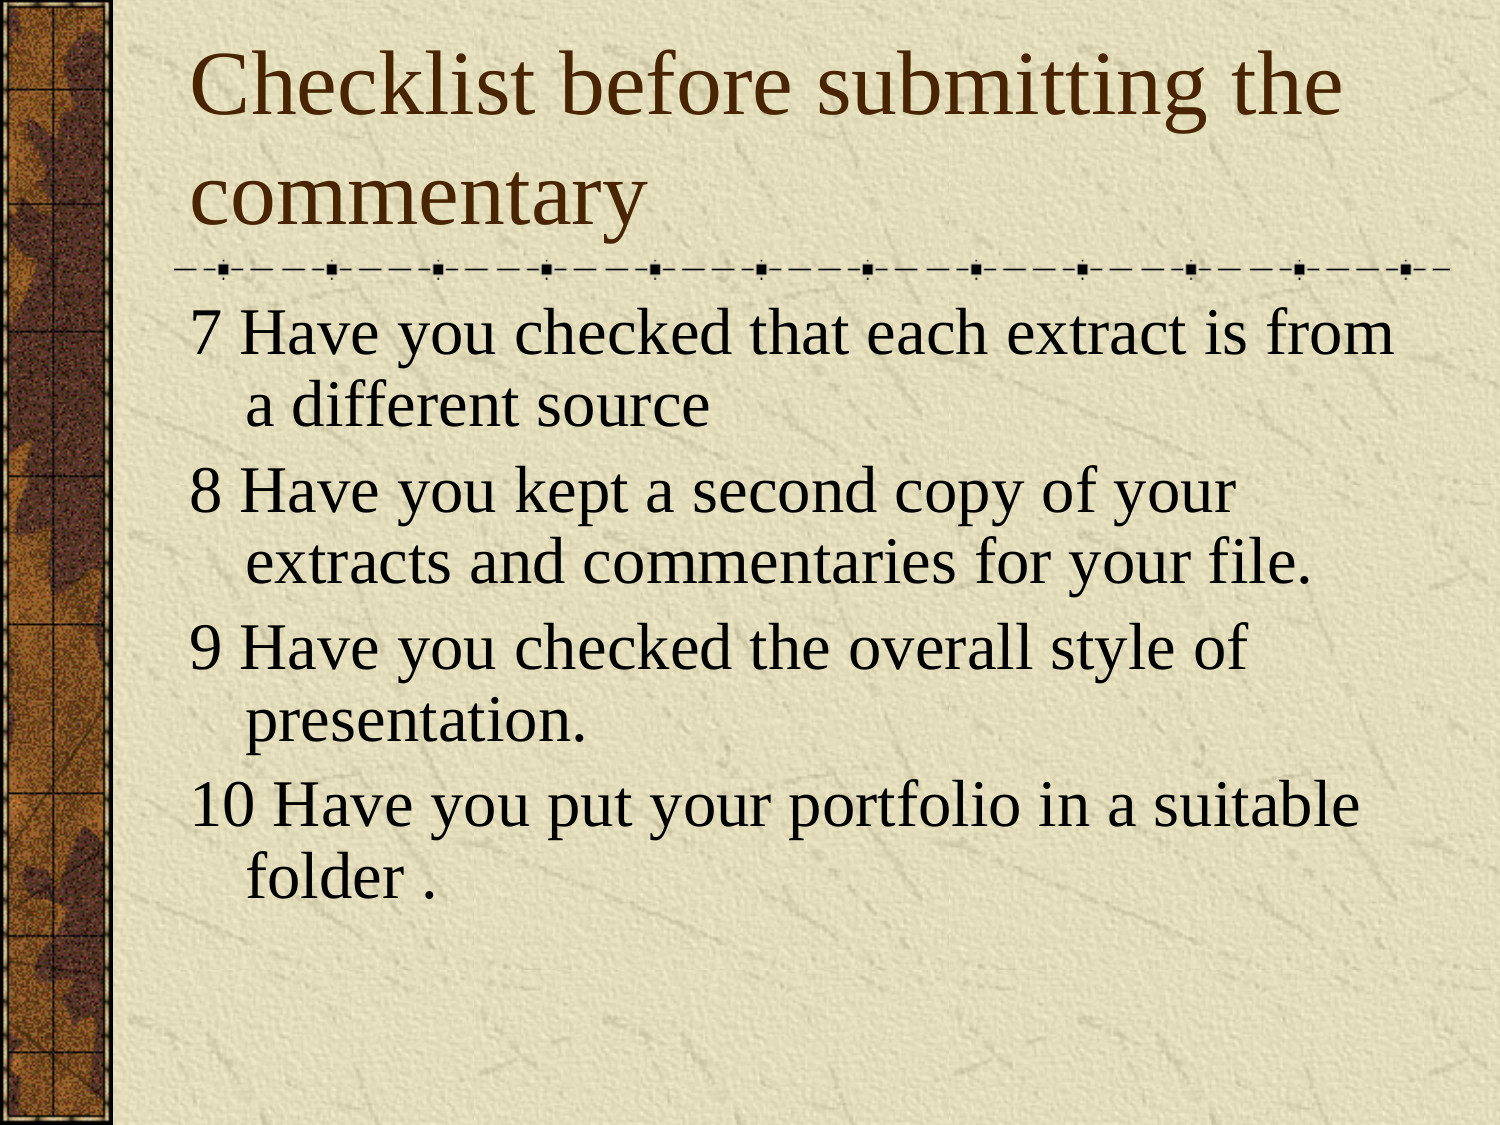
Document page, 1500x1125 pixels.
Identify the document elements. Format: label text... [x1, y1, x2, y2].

picture [0, 0, 1500, 1125]
title Checklist before submitting the commentary [174, 62, 1451, 251]
list 7 Have you checked that each extract is from a different source 8 Have you kept a second copy of your extracts and commentaries for your file. 9 Have you checked the overall style of presentation. 10 Have you put your portfolio in a suitable folder . [173, 289, 1449, 965]
